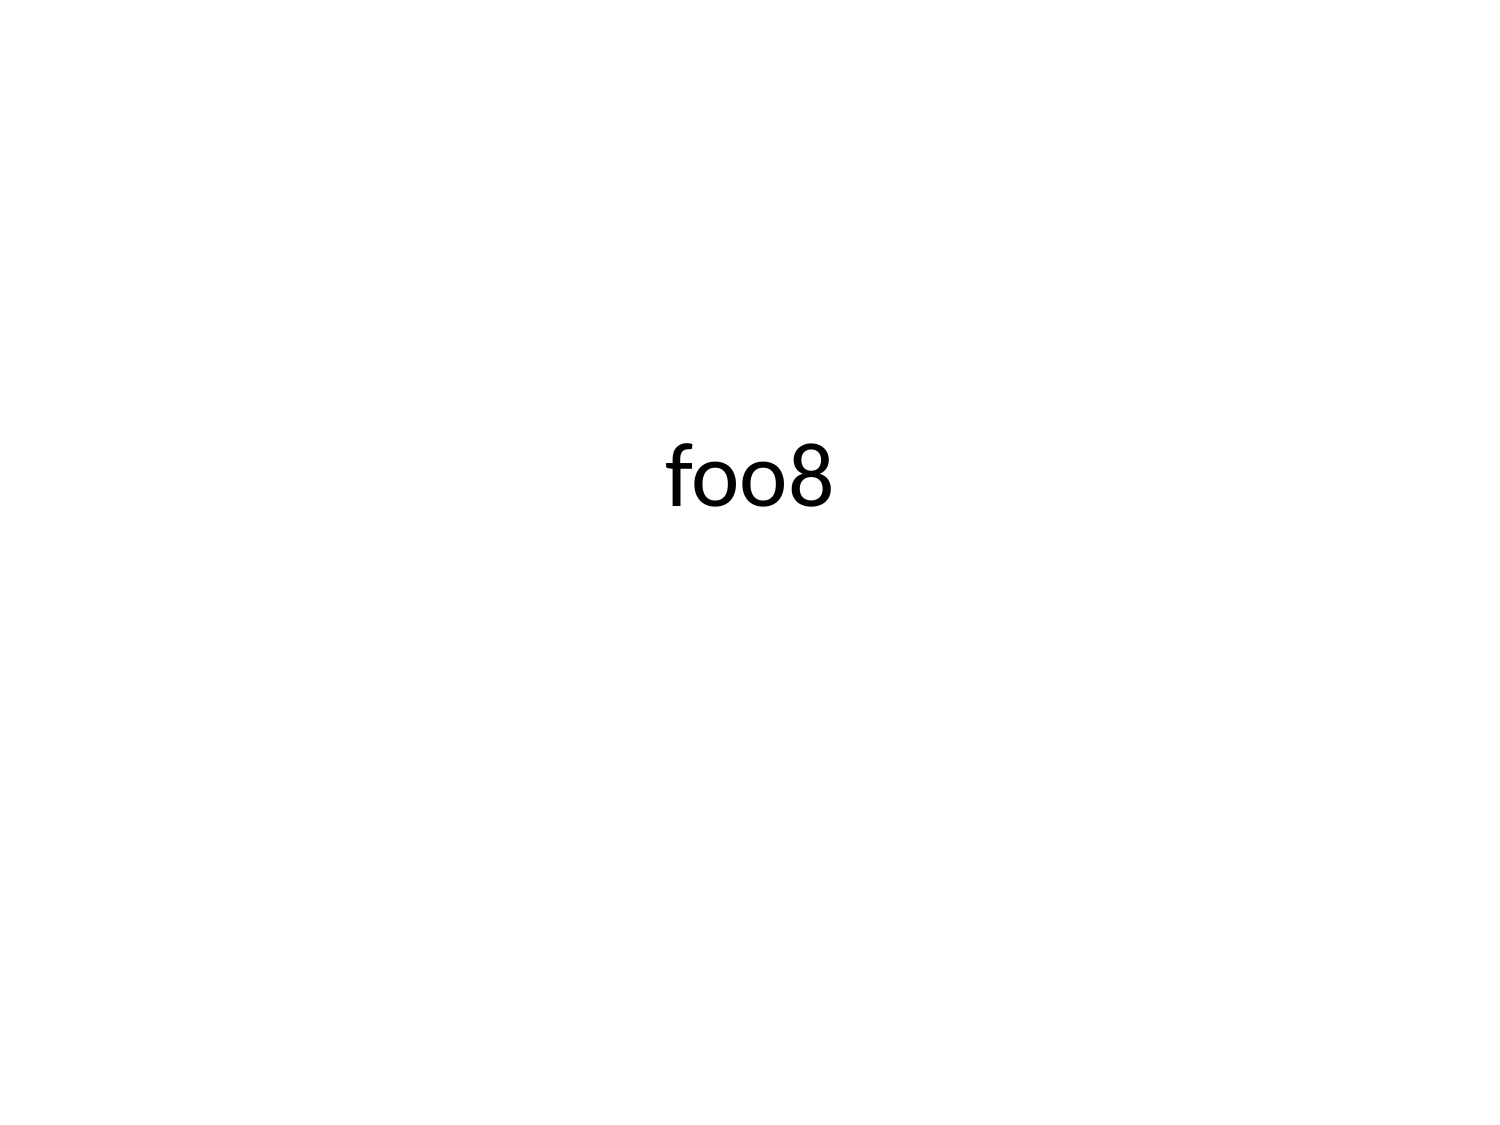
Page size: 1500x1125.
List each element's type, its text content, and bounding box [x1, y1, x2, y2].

title foo8 [112, 349, 1388, 591]
